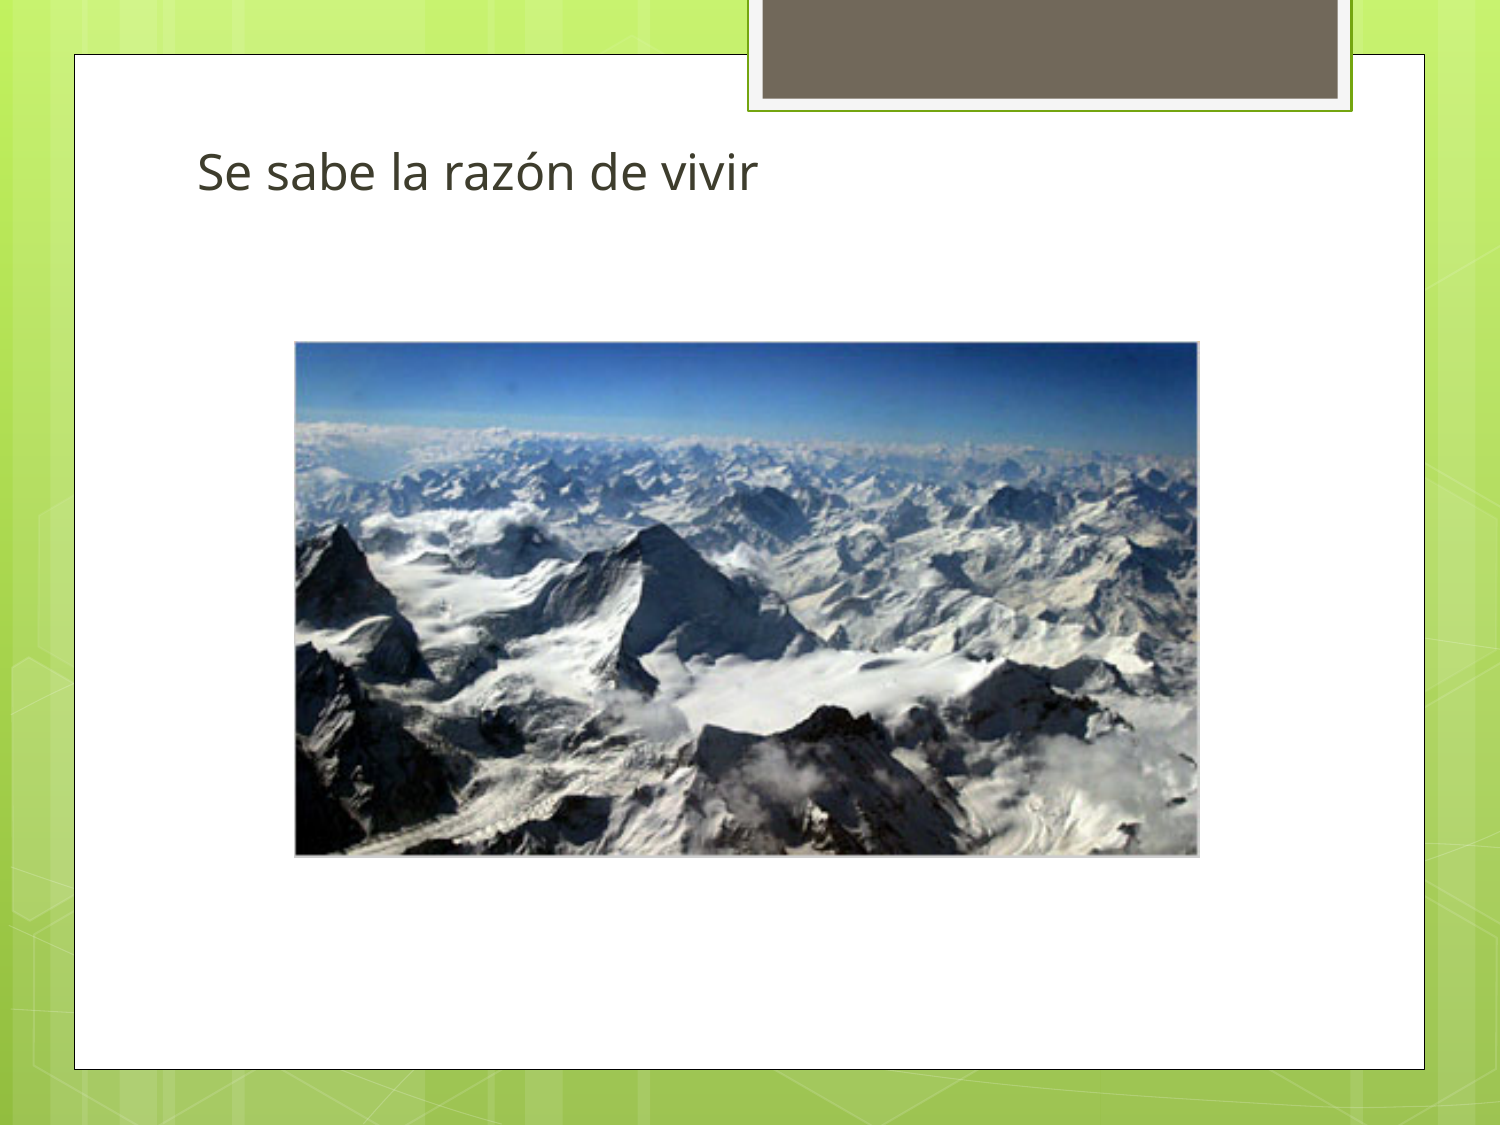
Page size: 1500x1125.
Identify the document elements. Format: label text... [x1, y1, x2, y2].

list Se sabe la razón de vivir [171, 132, 1283, 227]
picture [294, 341, 1200, 858]
